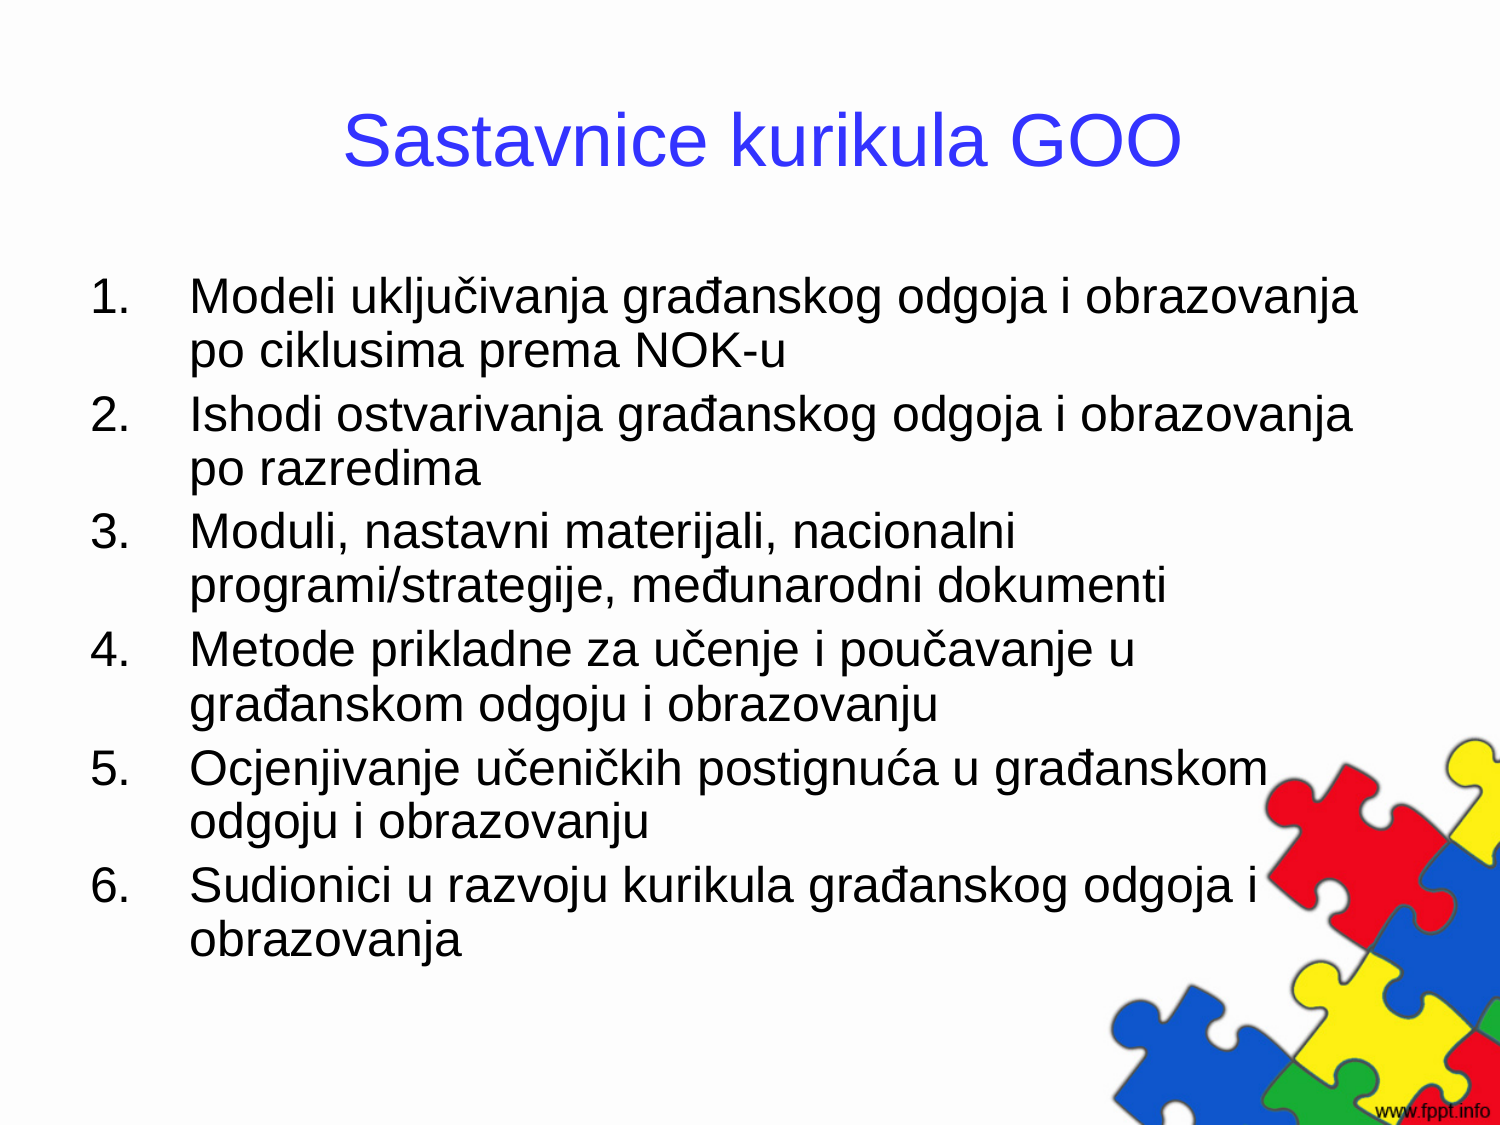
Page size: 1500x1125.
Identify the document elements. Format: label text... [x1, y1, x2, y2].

picture [0, 0, 1500, 1125]
title Sastavnice kurikula GOO [88, 42, 1439, 231]
list Modeli uključivanja građanskog odgoja i obrazovanja po ciklusima prema NOK-u Ishodi ostvarivanja građanskog odgoja i obrazovanja po razredima Moduli, nastavni materijali, nacionalni programi/strategije, međunarodni dokumenti Metode prikladne za učenje i poučavanje u građanskom odgoju i obrazovanju Ocjenjivanje učeničkih postignuća u građanskom odgoju i obrazovanju Sudionici u razvoju kurikula građanskog odgoja i obrazovanja [74, 262, 1426, 1006]
